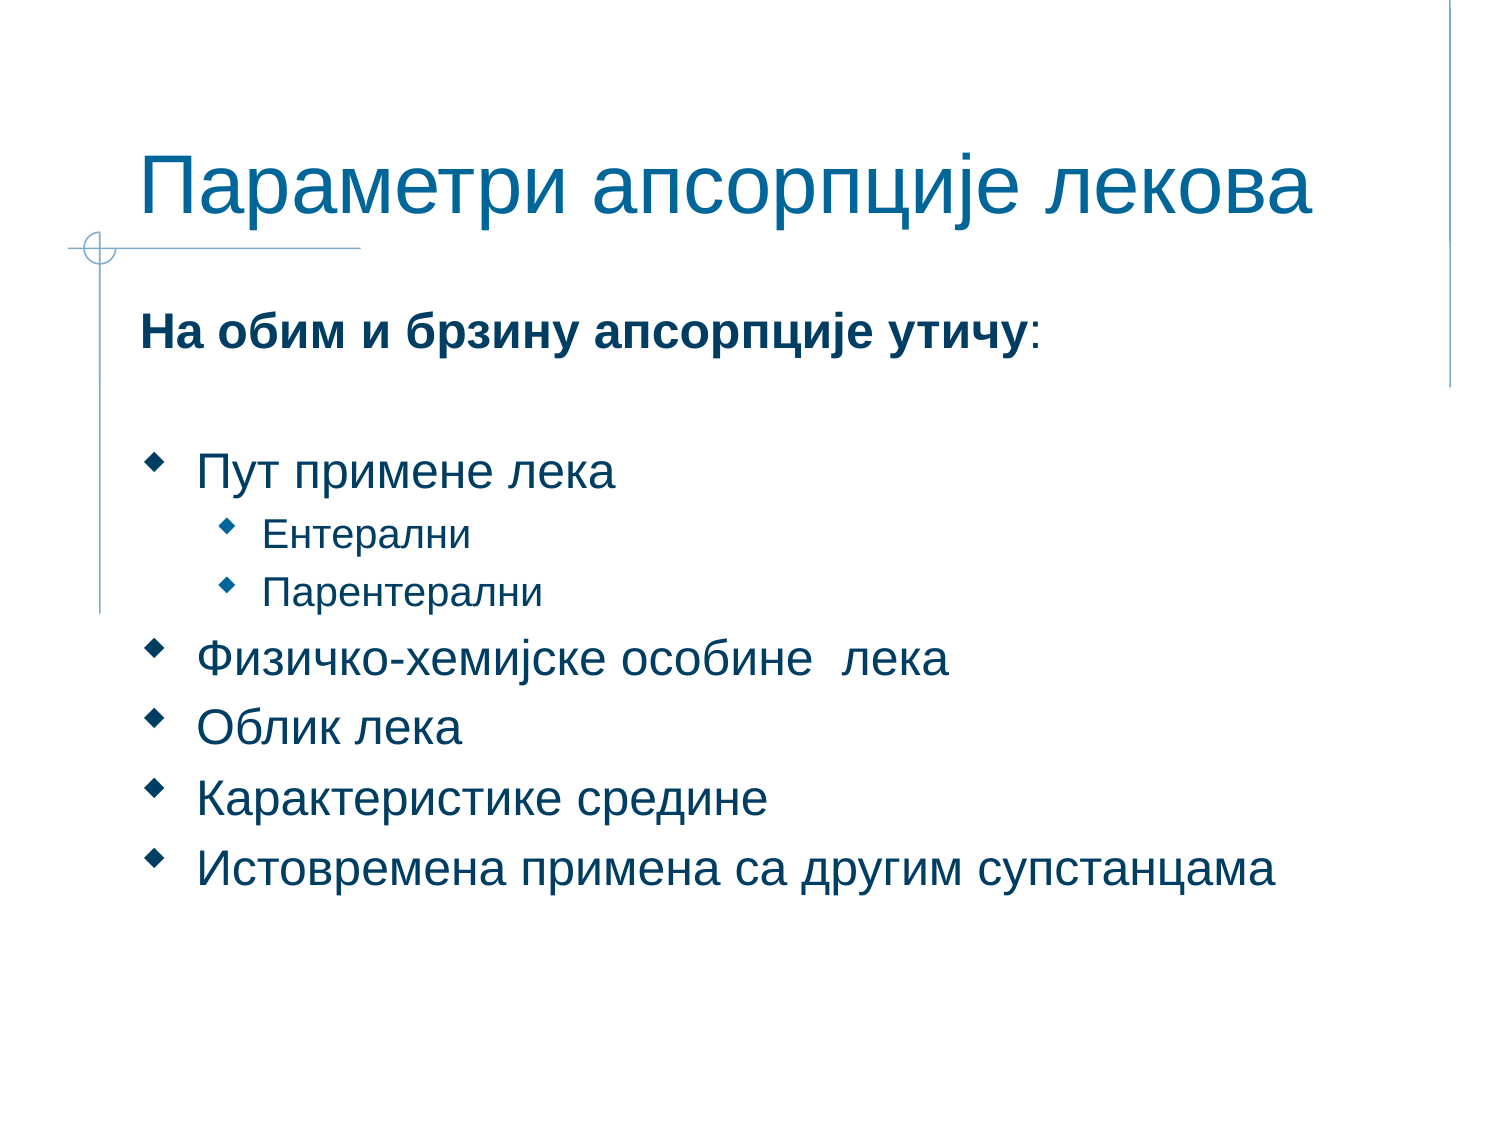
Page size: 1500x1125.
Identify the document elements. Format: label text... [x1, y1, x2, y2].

title Параметри апсорпције лекова [123, 49, 1400, 238]
list На обим и брзину апсорпције утичу: Пут примене лека Ентерални Парентерални Физичко-хемијске особине лека Облик лека Карактеристике средине Истовремена примена са другим супстанцама [124, 290, 1400, 1026]
